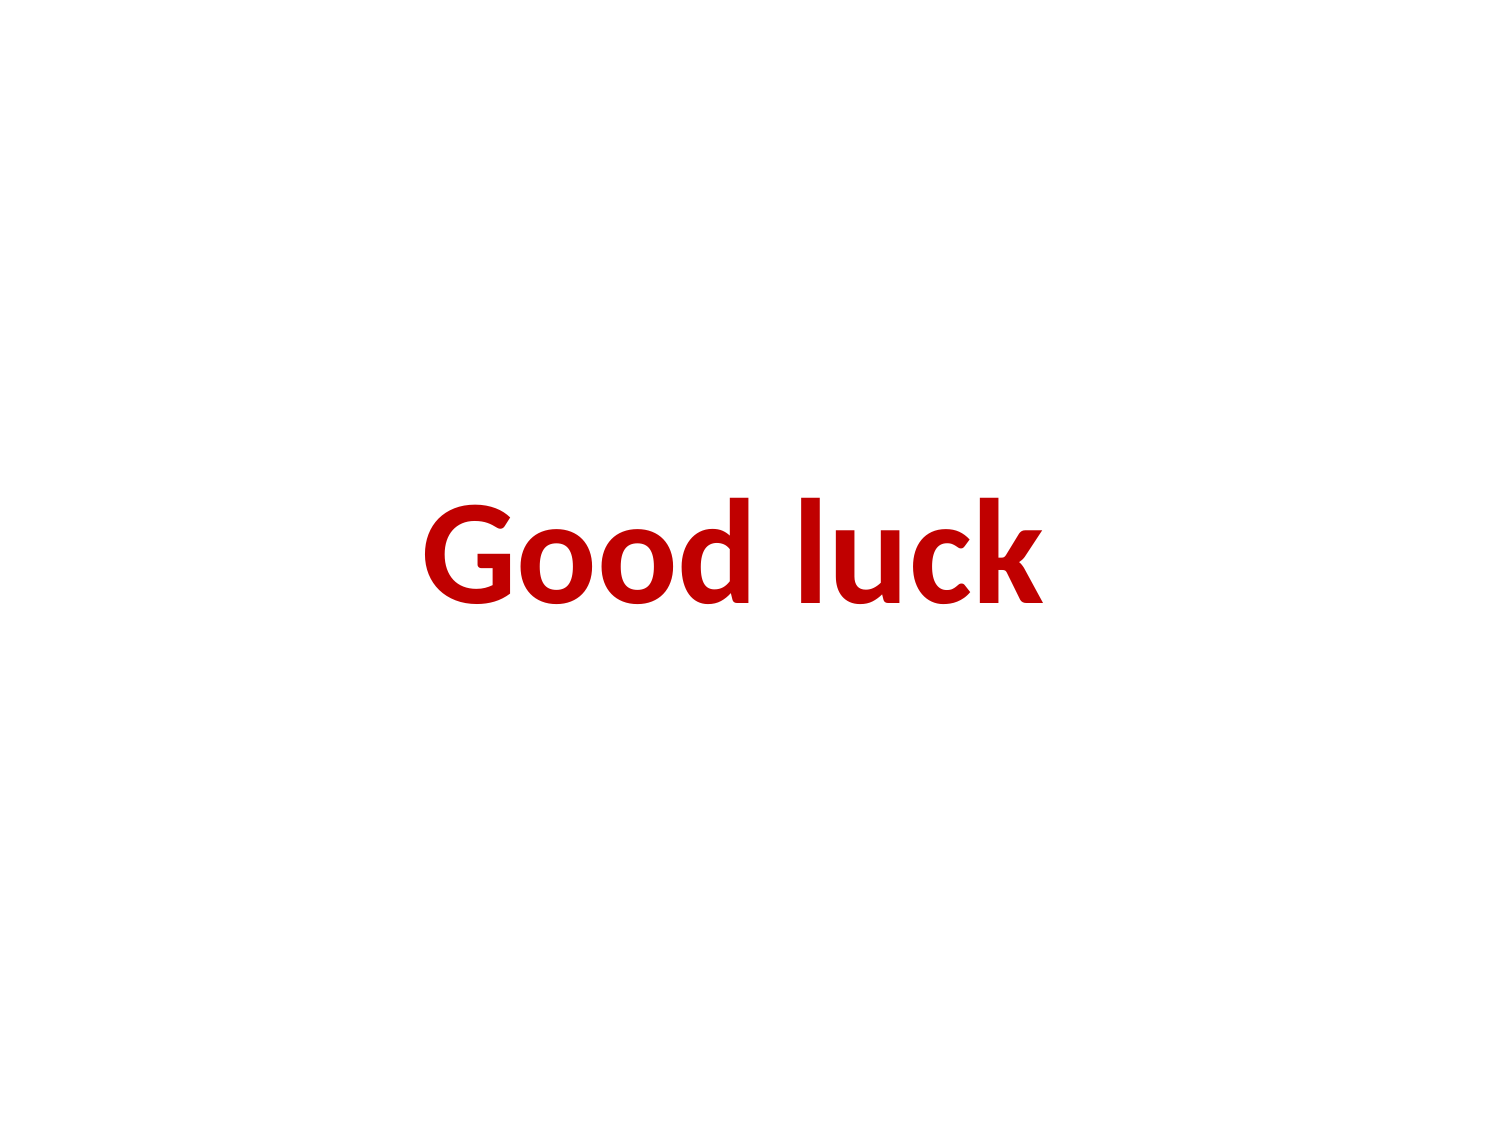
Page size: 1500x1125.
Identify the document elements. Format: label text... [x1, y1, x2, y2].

title Good luck [75, 450, 1425, 638]
